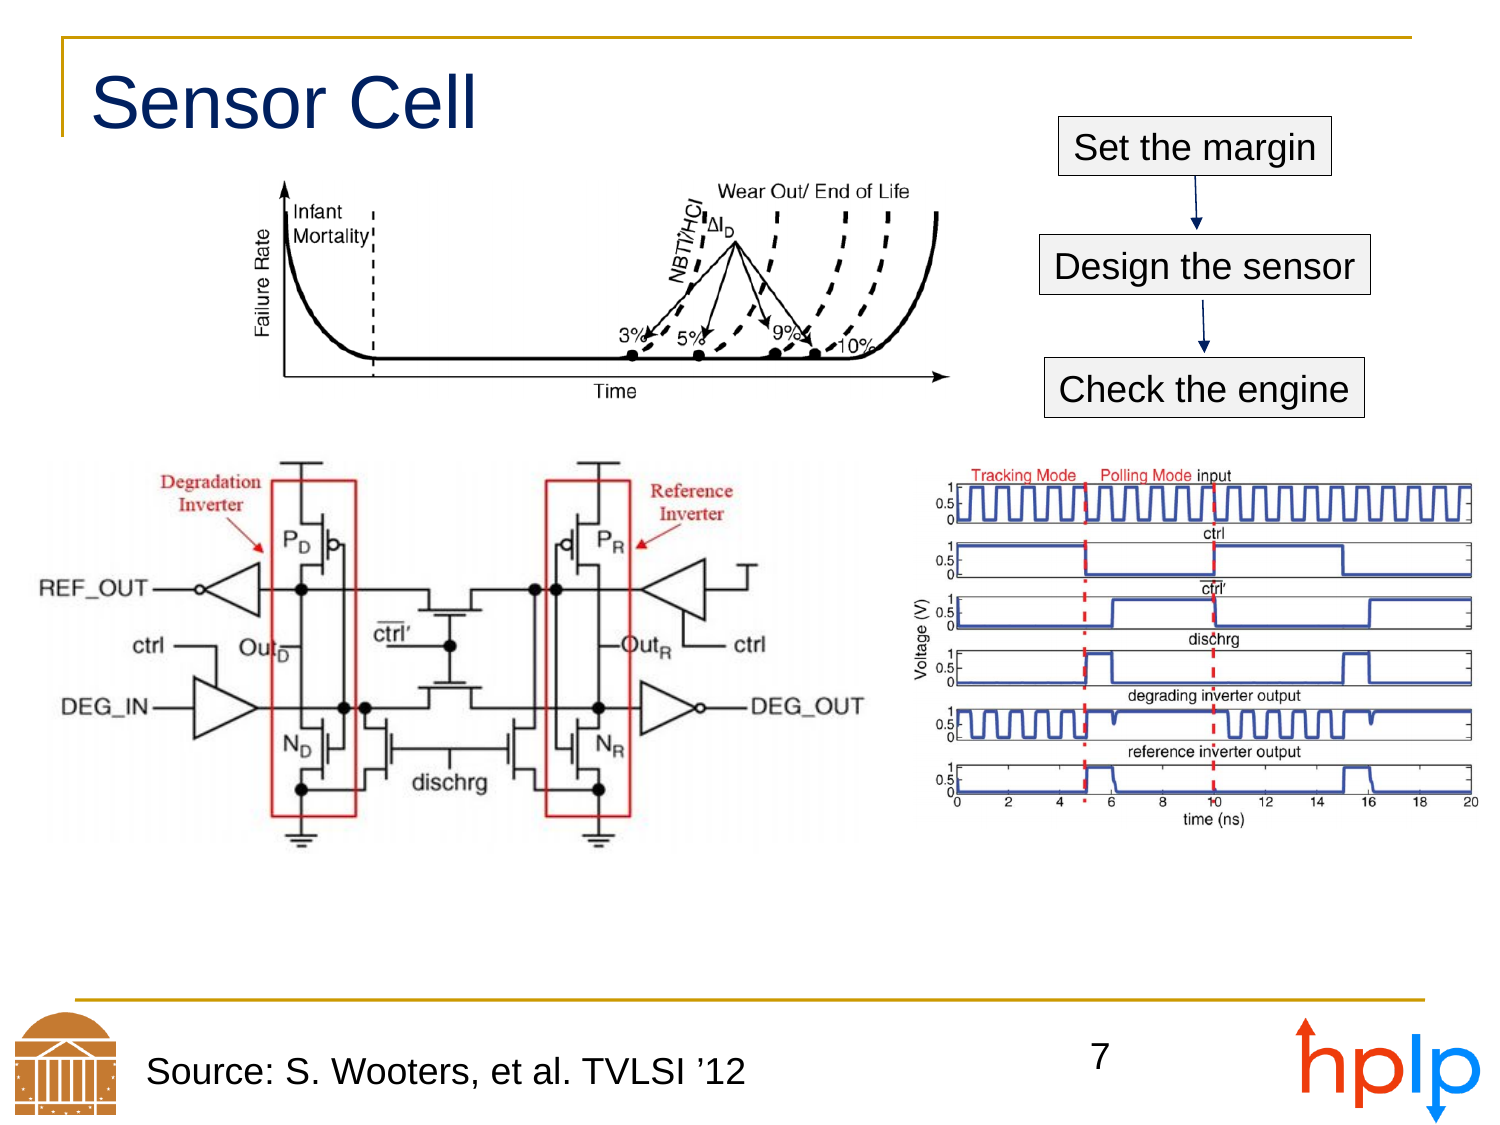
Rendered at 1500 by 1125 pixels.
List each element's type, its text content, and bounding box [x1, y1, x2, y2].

title Sensor Cell [75, 45, 1425, 183]
picture [15, 1012, 116, 1115]
text_box Source: S. Wooters, et al. TVLSI ’12 [131, 1039, 762, 1100]
picture [238, 163, 966, 402]
picture [17, 428, 1483, 865]
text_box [1036, 115, 1373, 419]
picture [1257, 999, 1500, 1125]
slide_number 7 [1074, 1024, 1425, 1100]
